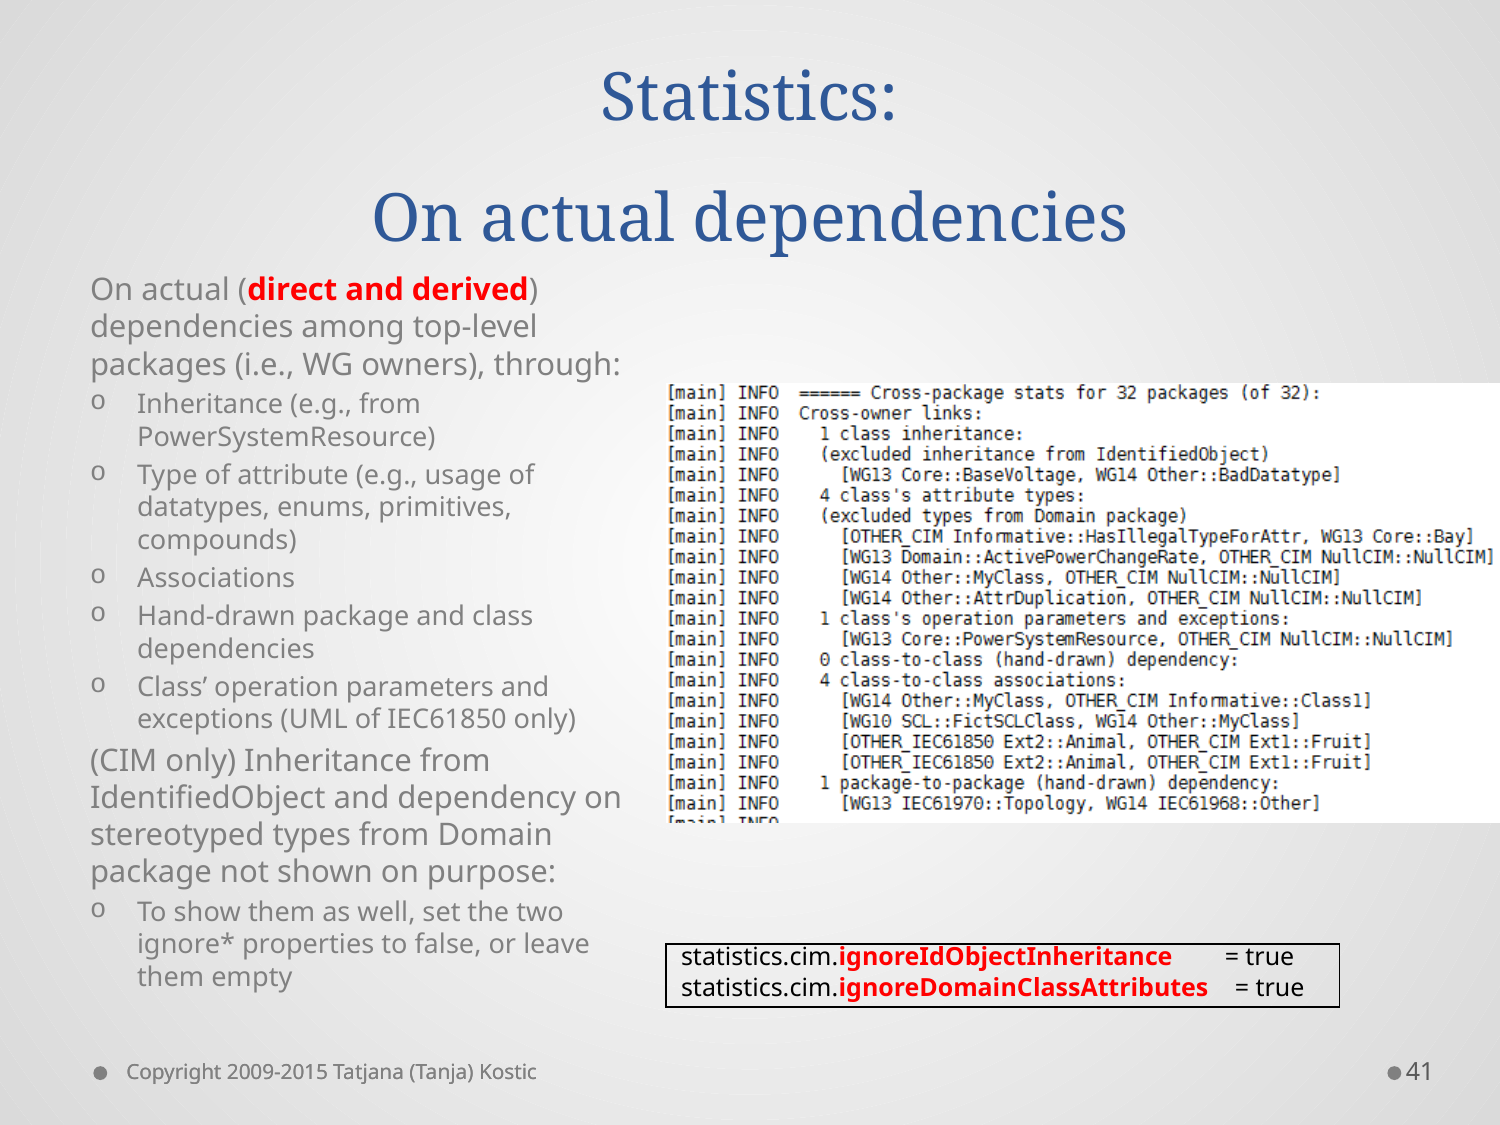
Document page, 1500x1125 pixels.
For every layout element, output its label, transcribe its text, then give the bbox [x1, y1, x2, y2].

slide_number 41 [1401, 1042, 1494, 1103]
title Statistics: On actual dependencies [75, 0, 1425, 263]
text_box statistics.cim.ignoreIdObjectInheritance = true statistics.cim.ignoreDomainClassAttributes = true [666, 943, 1340, 1008]
picture [665, 383, 1500, 823]
list On actual (direct and derived) dependencies among top-level packages (i.e., WG owners), through: Inheritance (e.g., from PowerSystemResource) Type of attribute (e.g., usage of datatypes, enums, primitives, compounds) Associations Hand-drawn package and class dependencies Class’ operation parameters and exceptions (UML of IEC61850 only) (CIM only) Inheritance from IdentifiedObject and dependency on stereotyped types from Domain package not shown on purpose: To show them as well, set the two ignore* properties to false, or leave them empty [75, 262, 667, 1005]
